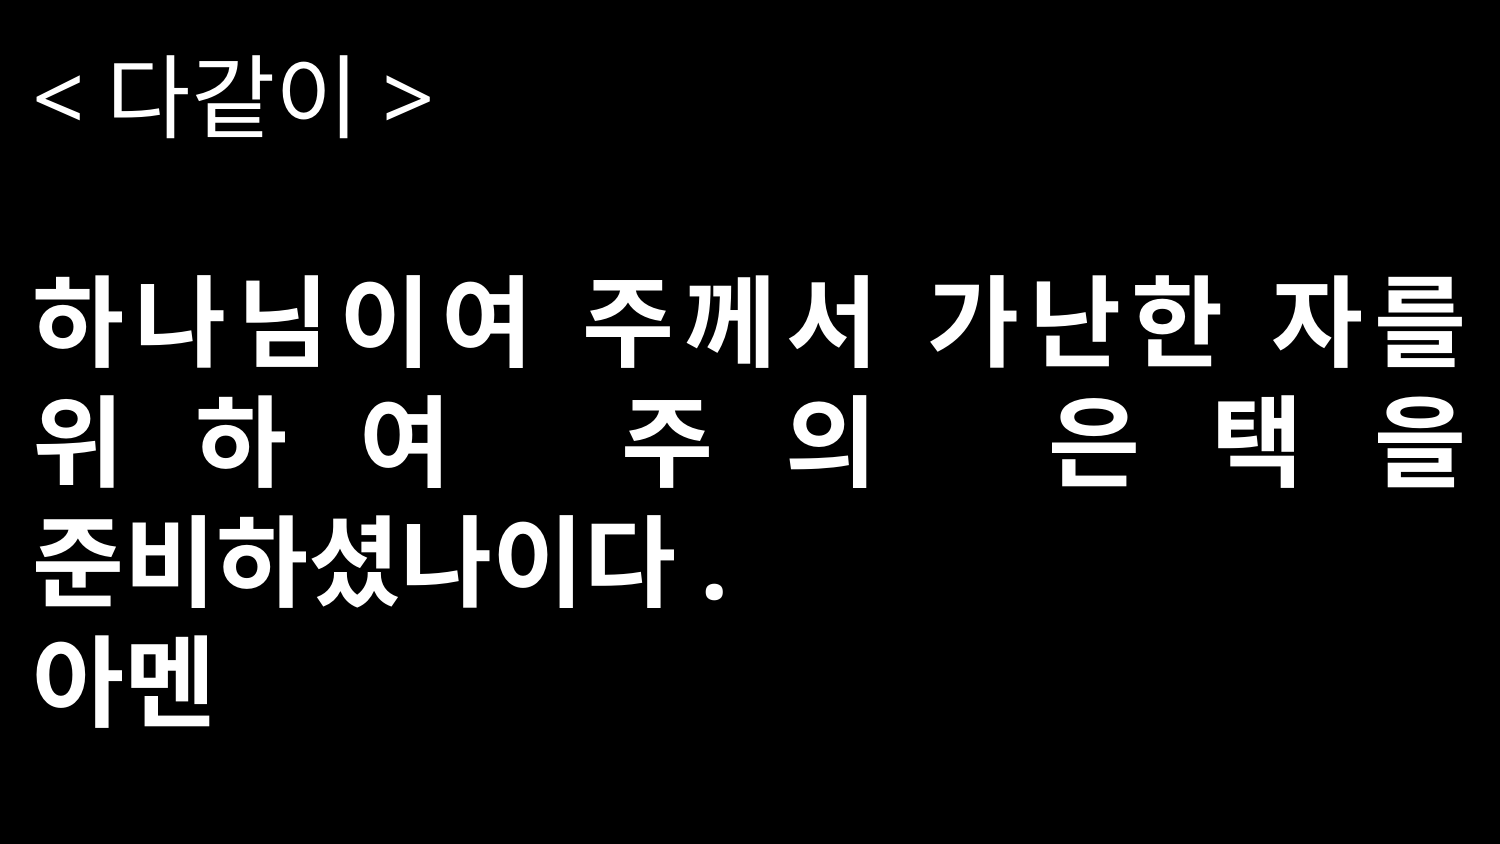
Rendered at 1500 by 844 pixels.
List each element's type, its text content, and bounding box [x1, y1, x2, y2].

text_box <다같이> 하나님이여 주께서 가난한 자를 위하여 주의 은택을 준비하셨나이다. 아멘 [17, 32, 1483, 747]
